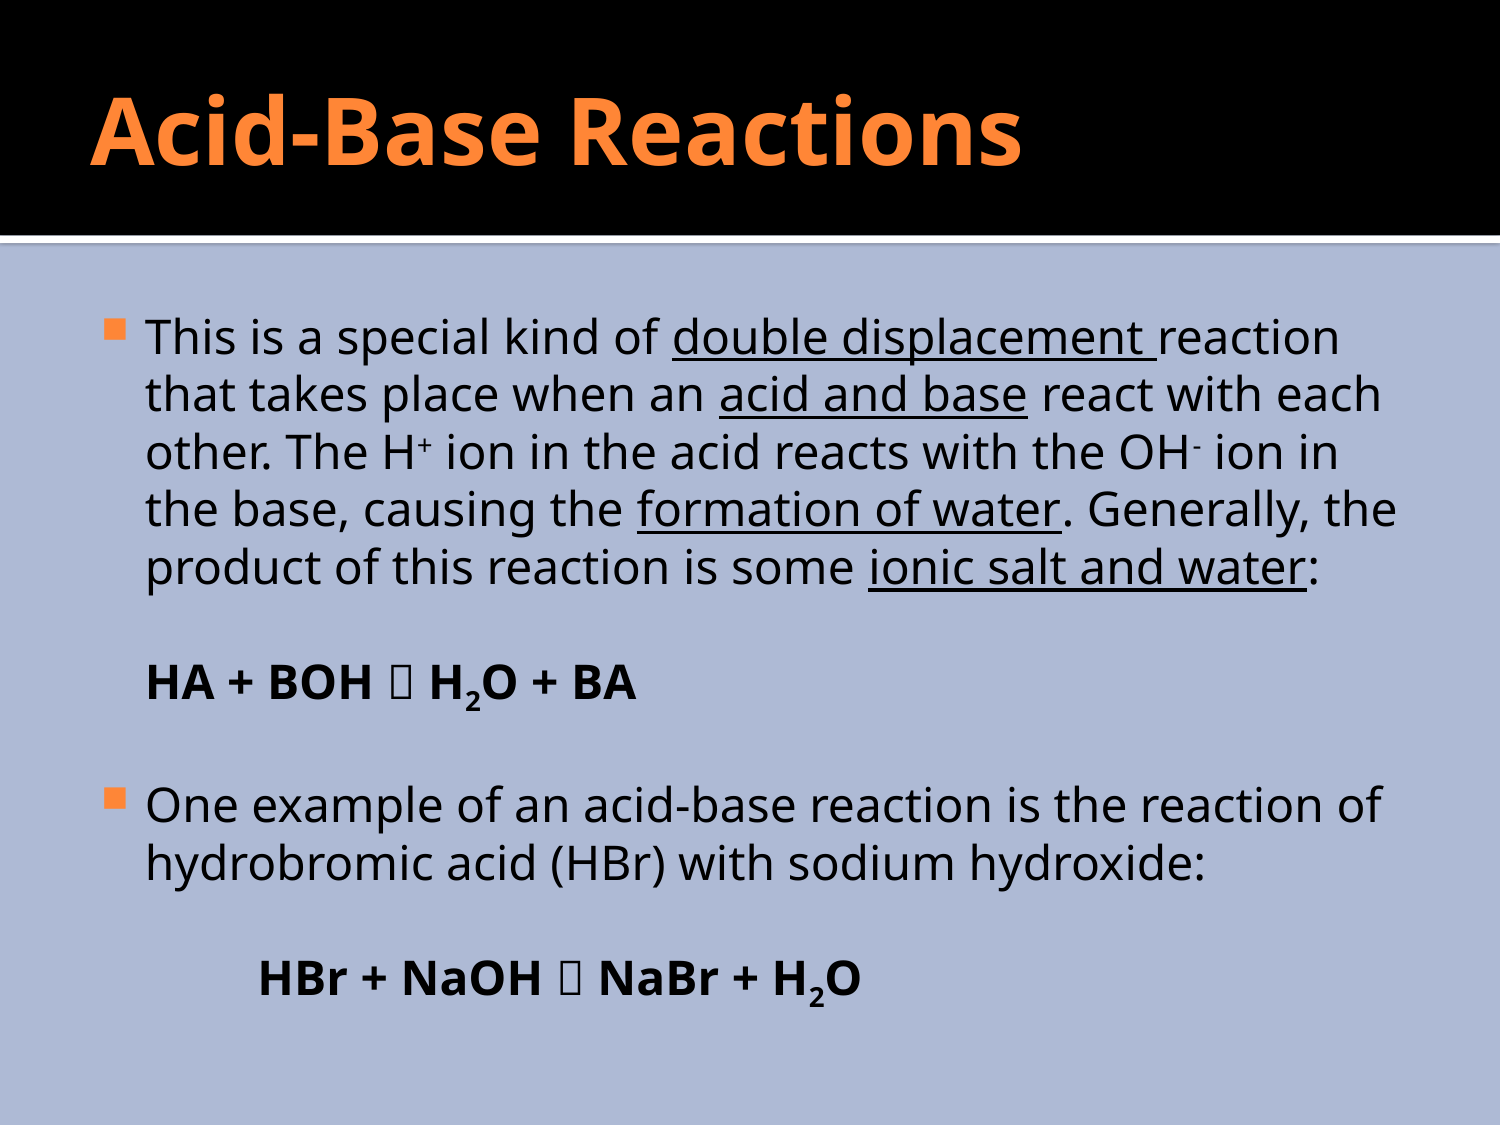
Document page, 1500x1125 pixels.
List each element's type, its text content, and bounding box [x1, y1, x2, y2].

title Acid-Base Reactions [75, 25, 1425, 231]
list This is a special kind of double displacement reaction that takes place when an acid and base react with each other. The H+ ion in the acid reacts with the OH- ion in the base, causing the formation of water. Generally, the product of this reaction is some ionic salt and water: HA + BOH  H2O + BA One example of an acid-base reaction is the reaction of hydrobromic acid (HBr) with sodium hydroxide: HBr + NaOH  NaBr + H2O [75, 291, 1425, 1050]
